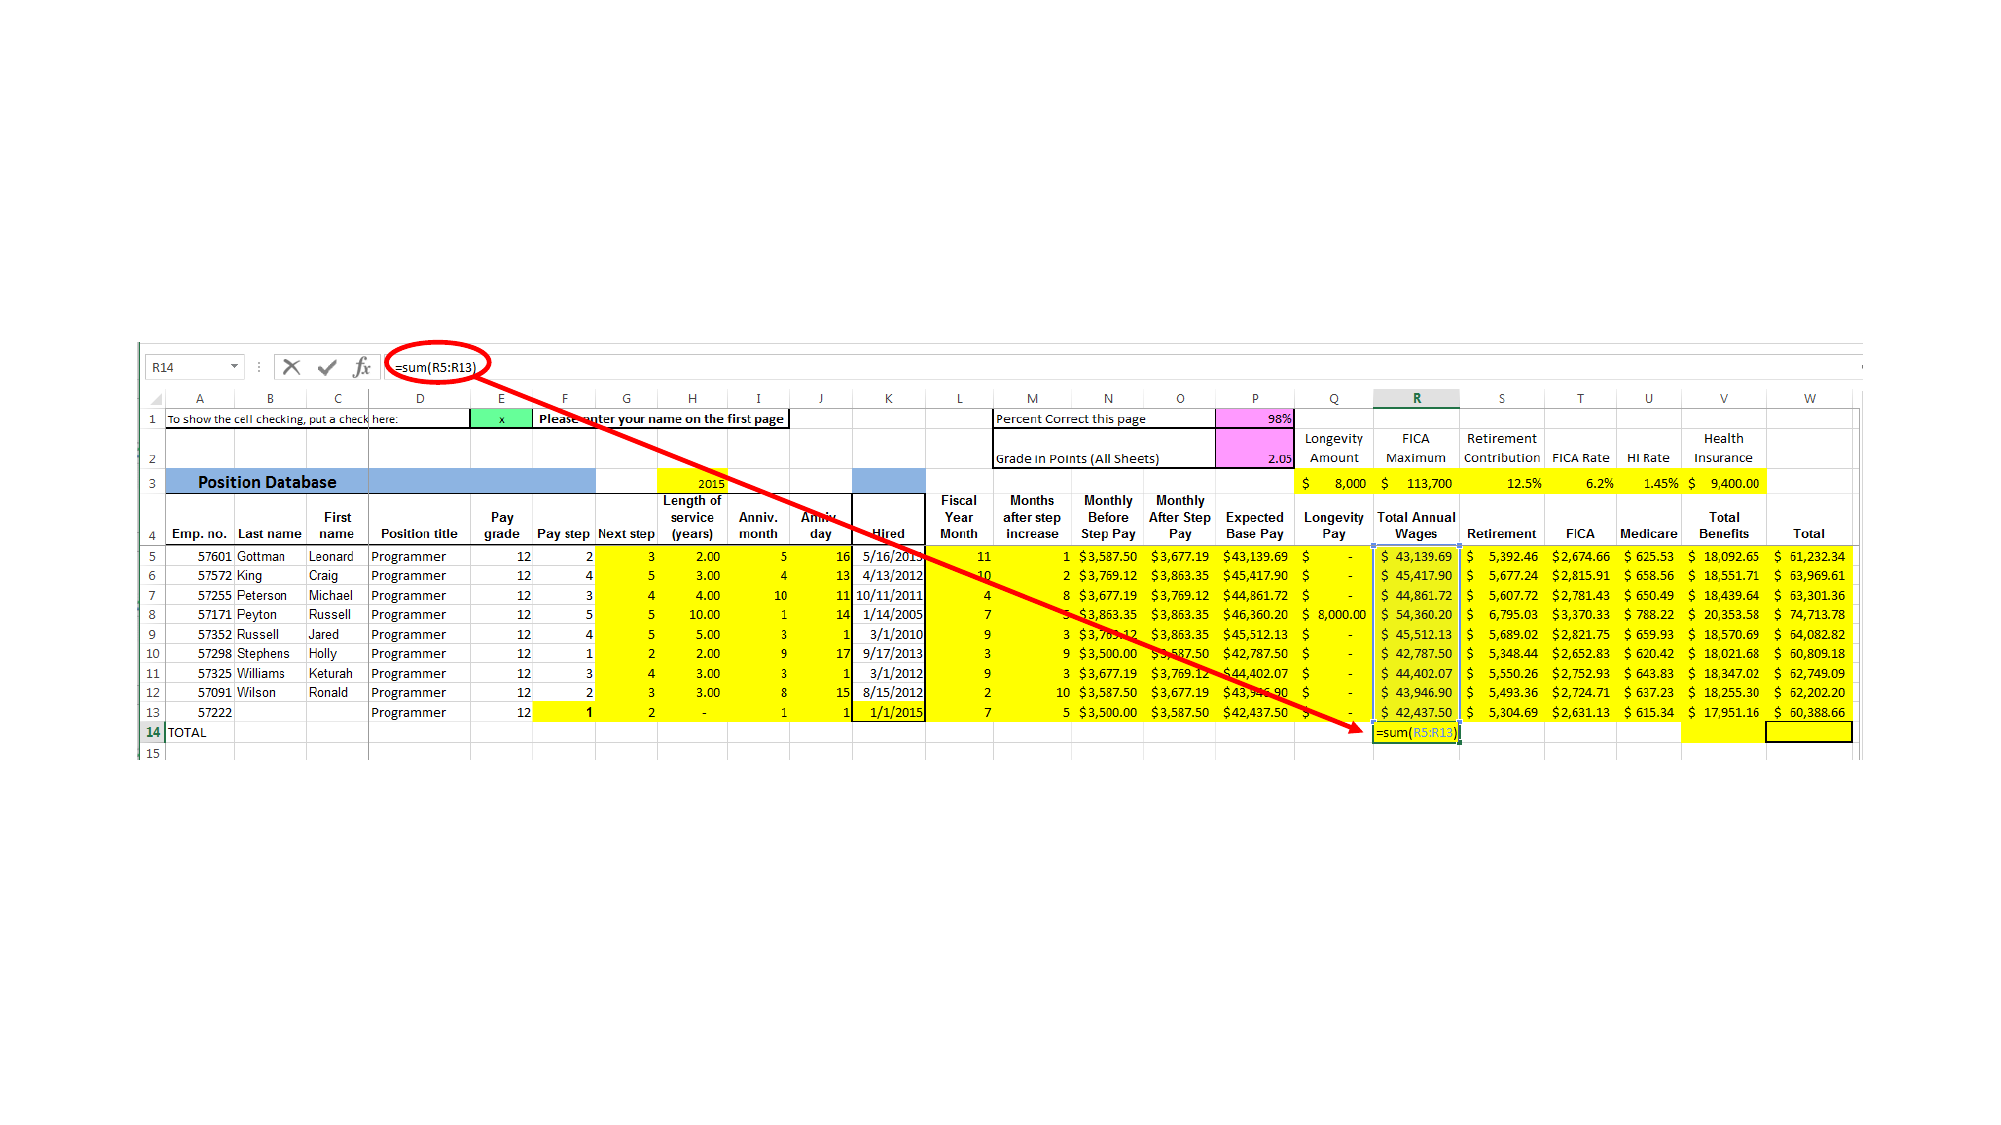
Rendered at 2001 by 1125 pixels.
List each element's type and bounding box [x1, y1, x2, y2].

list [137, 342, 1863, 760]
text_box [474, 376, 1364, 733]
